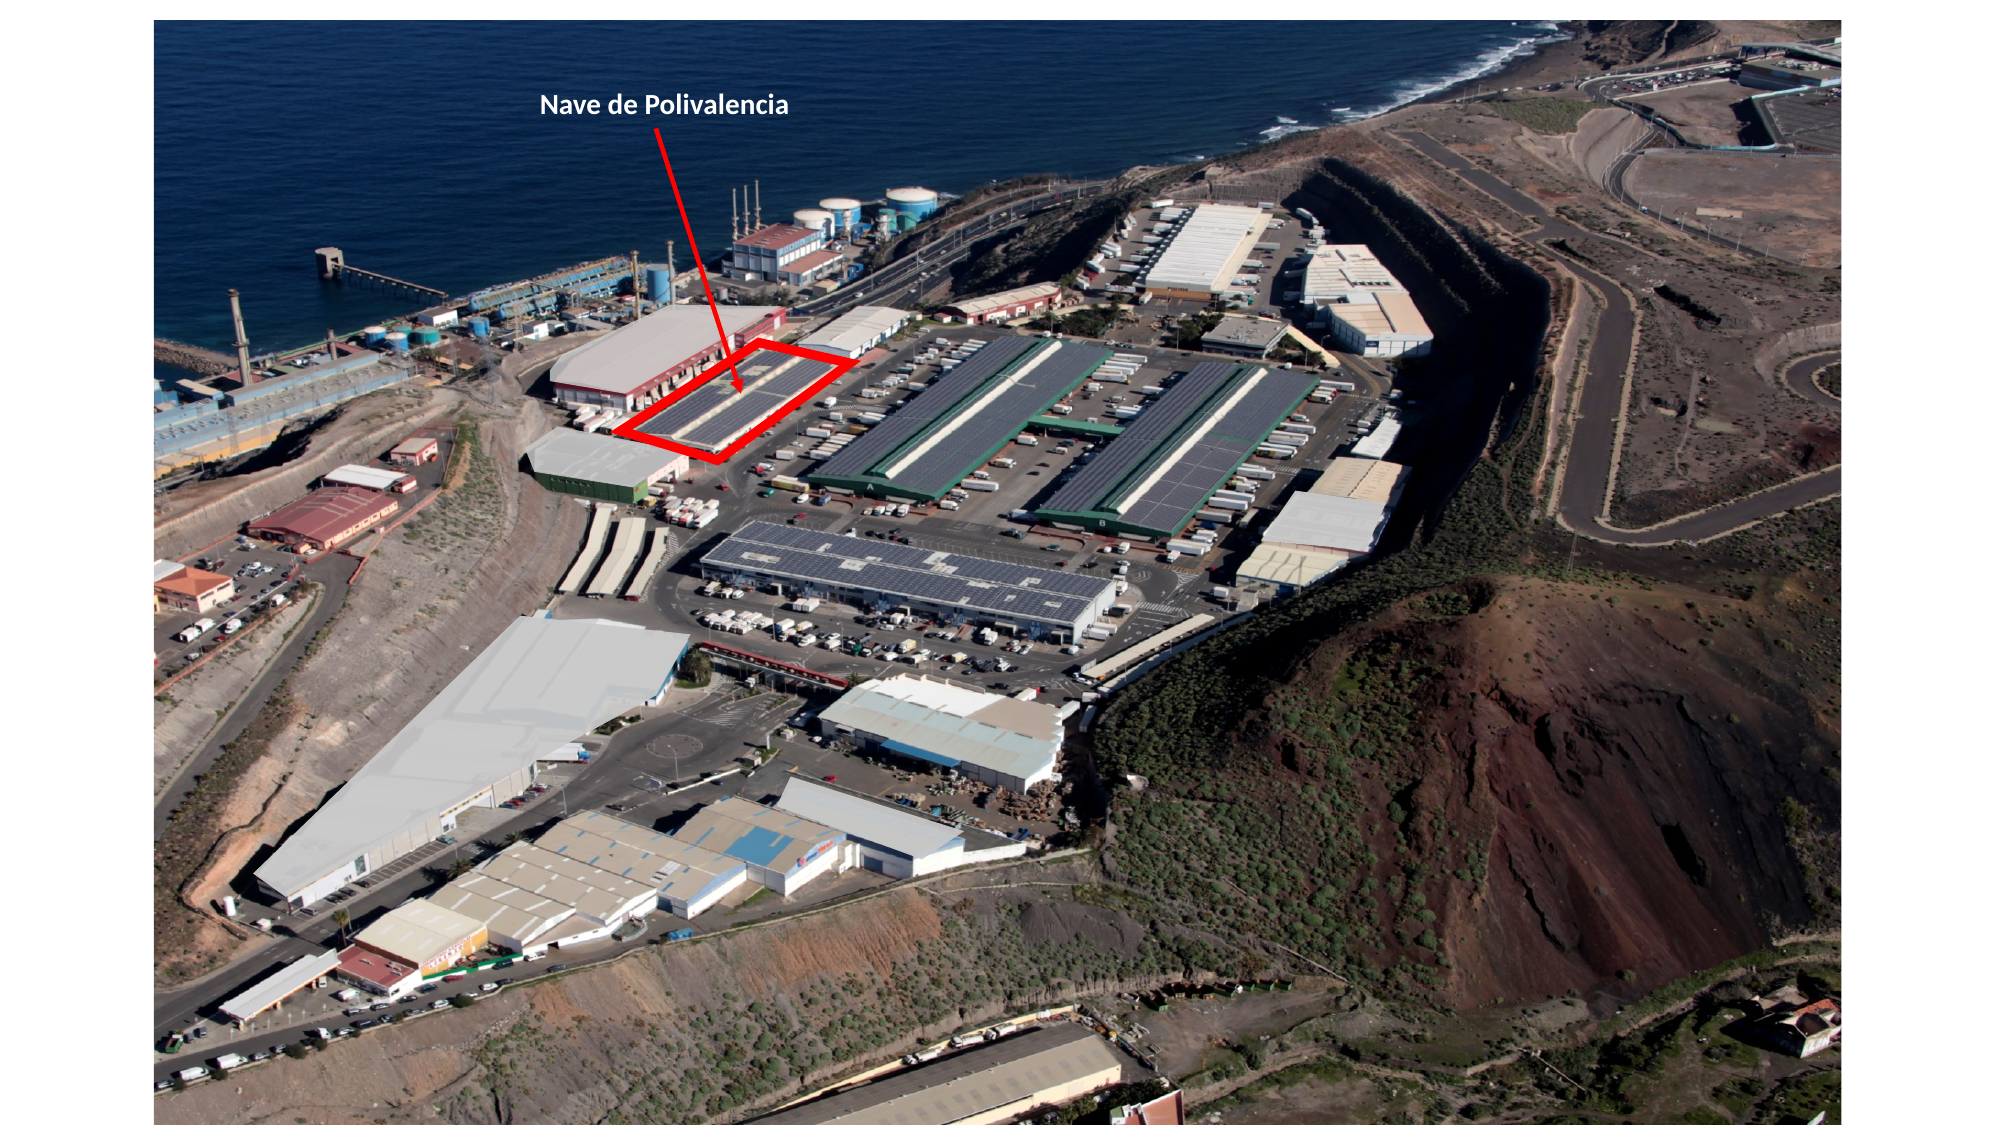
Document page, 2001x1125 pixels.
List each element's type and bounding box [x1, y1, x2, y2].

list [153, 0, 1842, 1125]
text_box [655, 128, 742, 394]
